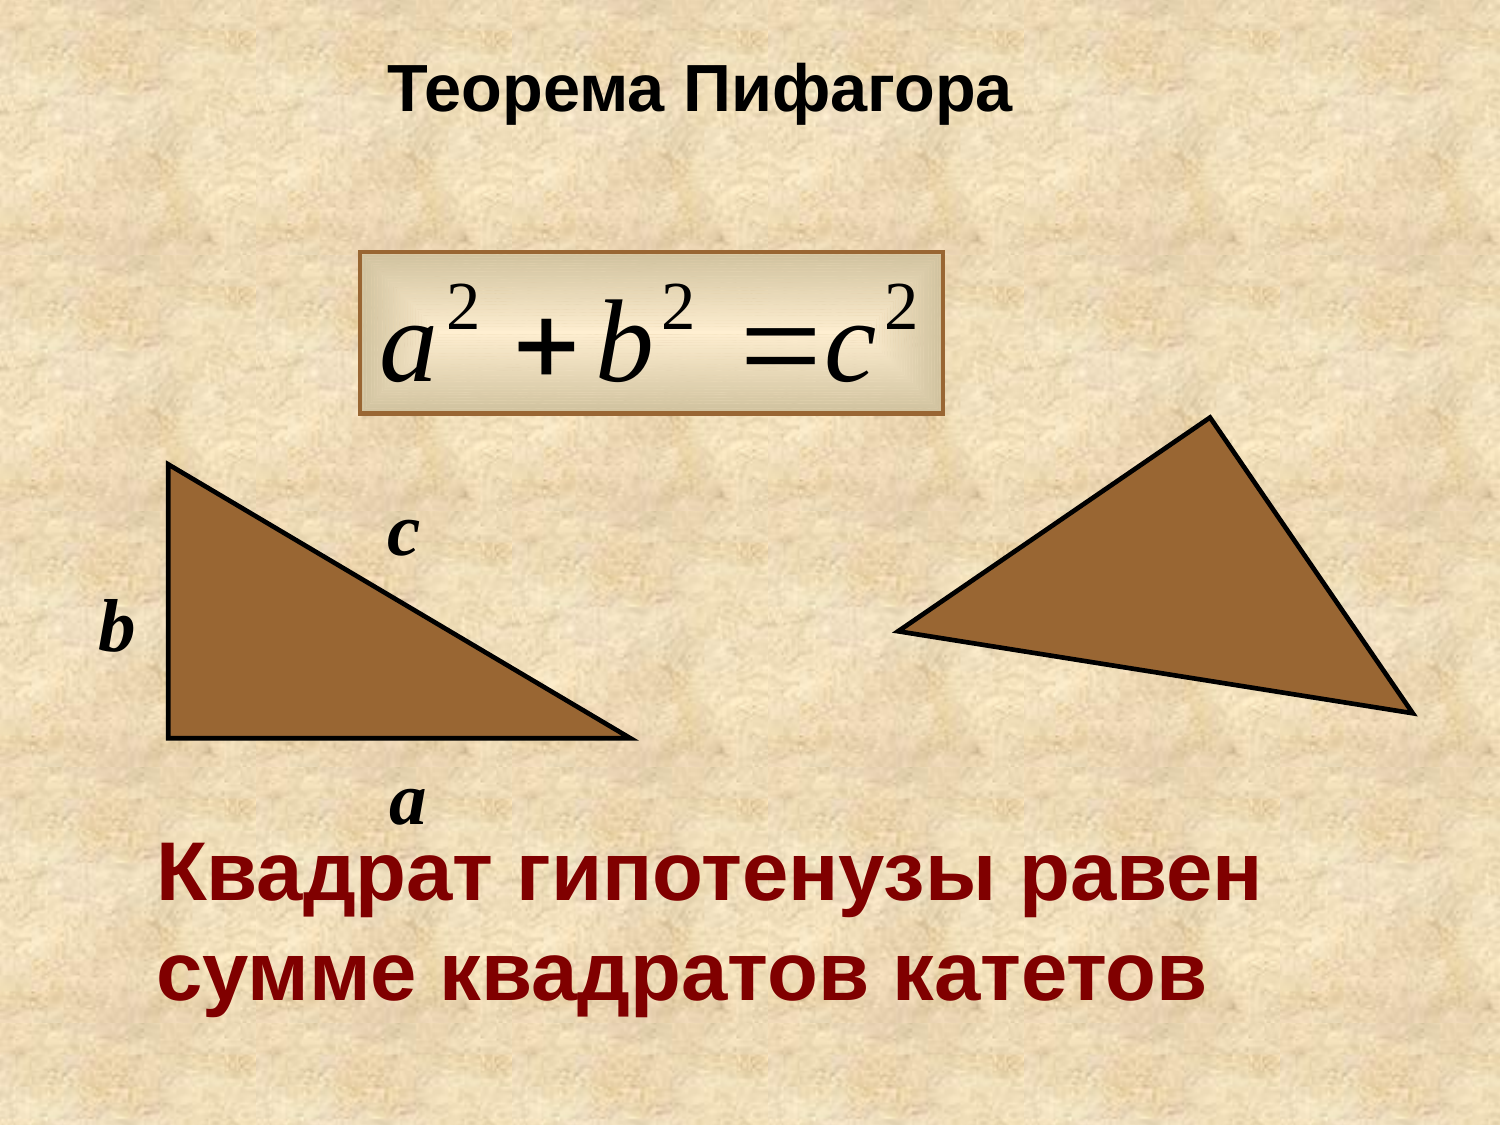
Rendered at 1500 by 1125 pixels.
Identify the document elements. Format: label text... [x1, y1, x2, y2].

text_box b [83, 569, 151, 674]
text_box a [374, 741, 443, 809]
picture [0, 0, 1500, 1125]
text_box Теорема Пифагора [372, 37, 1029, 133]
text_box [168, 464, 631, 739]
text_box c [372, 473, 436, 579]
text_box [898, 417, 1413, 714]
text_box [361, 254, 942, 412]
text_box Квадрат гипотенузы равен сумме квадратов катетов [141, 809, 1302, 1025]
